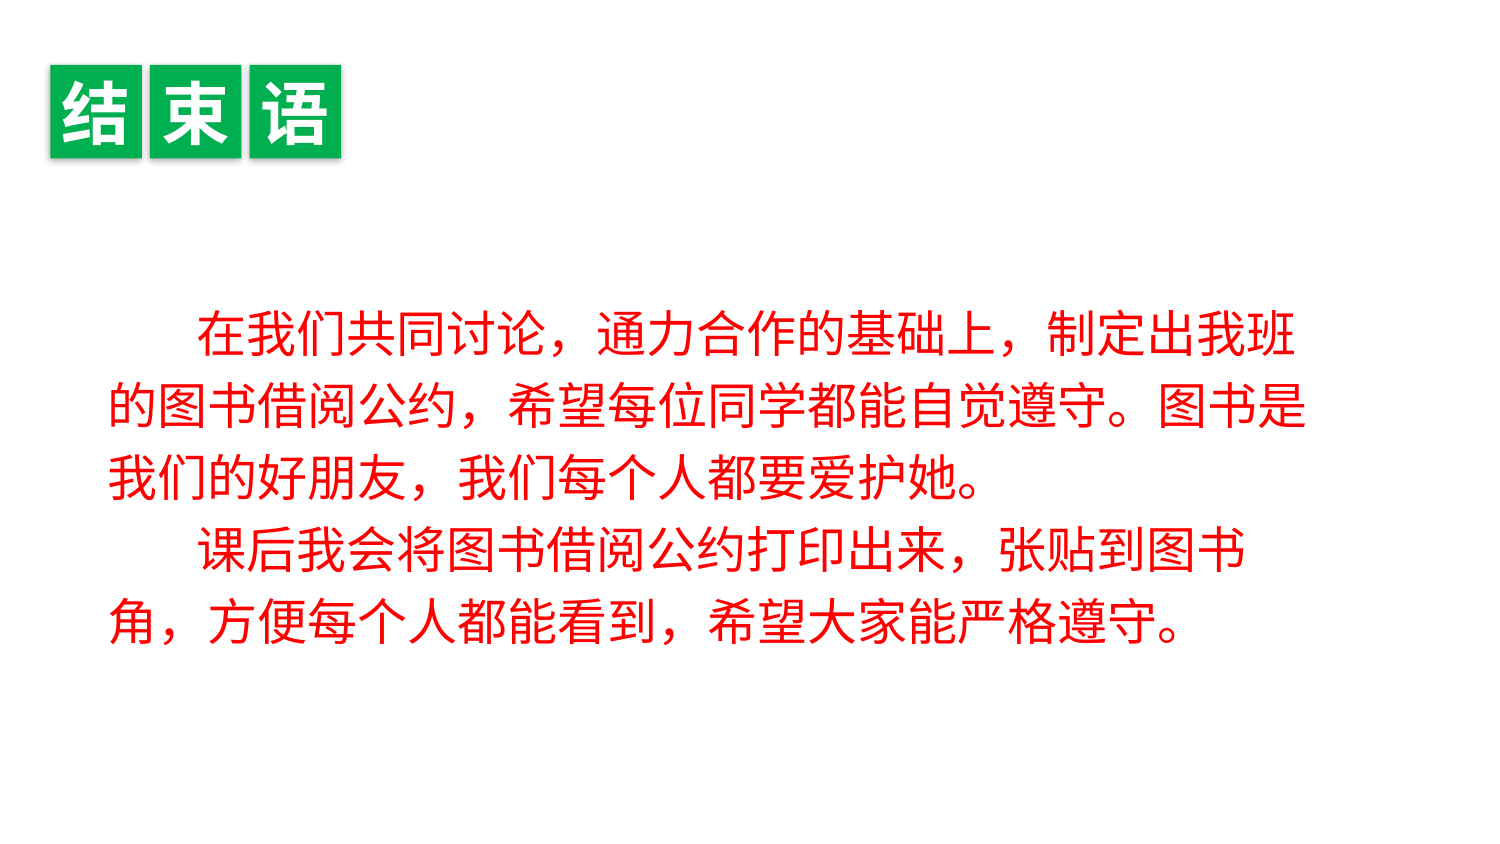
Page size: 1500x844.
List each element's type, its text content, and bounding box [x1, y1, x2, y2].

text_box 在我们共同讨论，通力合作的基础上，制定出我班的图书借阅公约，希望每位同学都能自觉遵守。图书是我们的好朋友，我们每个人都要爱护她。 课后我会将图书借阅公约打印出来，张贴到图书角，方便每个人都能看到，希望大家能严格遵守。 [96, 284, 1329, 656]
text_box 束 [149, 64, 242, 159]
text_box 结 [50, 64, 142, 159]
text_box 语 [249, 64, 342, 159]
